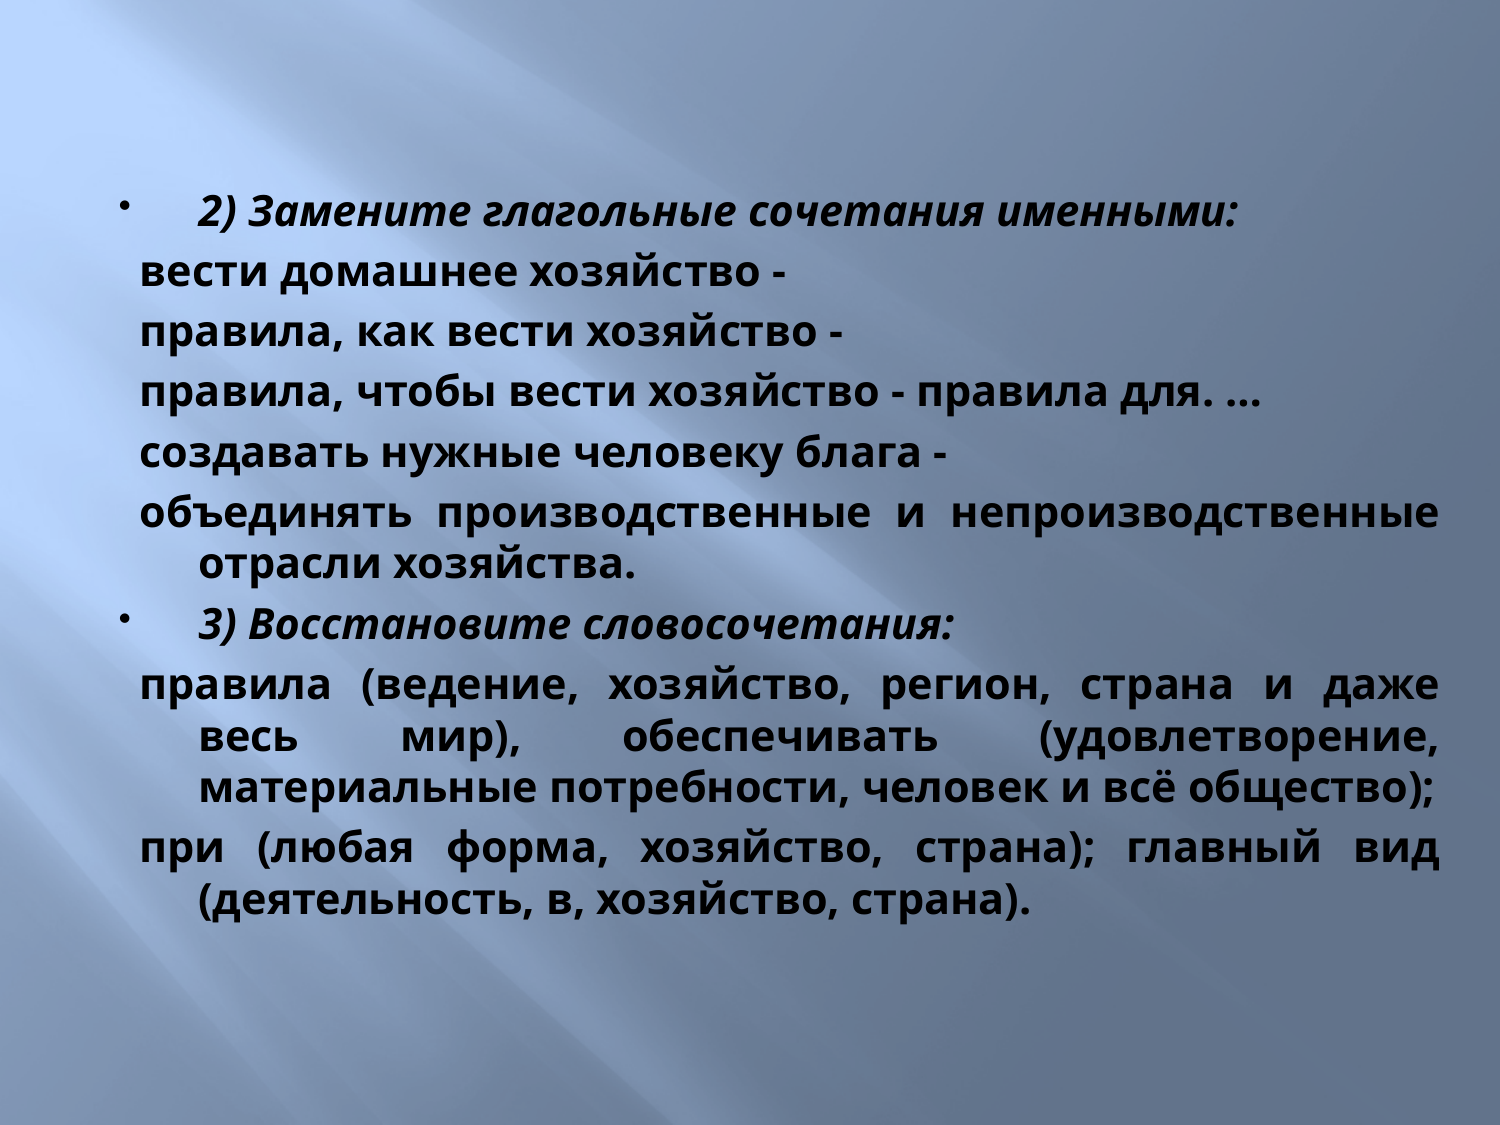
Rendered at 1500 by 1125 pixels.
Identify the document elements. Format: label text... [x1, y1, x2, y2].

list 2) Замените глагольные сочетания именными: вести домашнее хозяйство - правила, как вести хозяйство - правила, чтобы вести хозяйство - правила для. … создавать нужные человеку блага - объединять производственные и непроизводственные отрасли хозяйства. 3) Восстановите словосочетания: правила (ведение, хозяйство, регион, страна и даже весь мир), обеспечивать (удовлетворение, материальные потребности, человек и всё общество); при (любая форма, хозяйство, страна); главный вид (деятельность, в, хозяйство, страна). [105, 175, 1456, 949]
